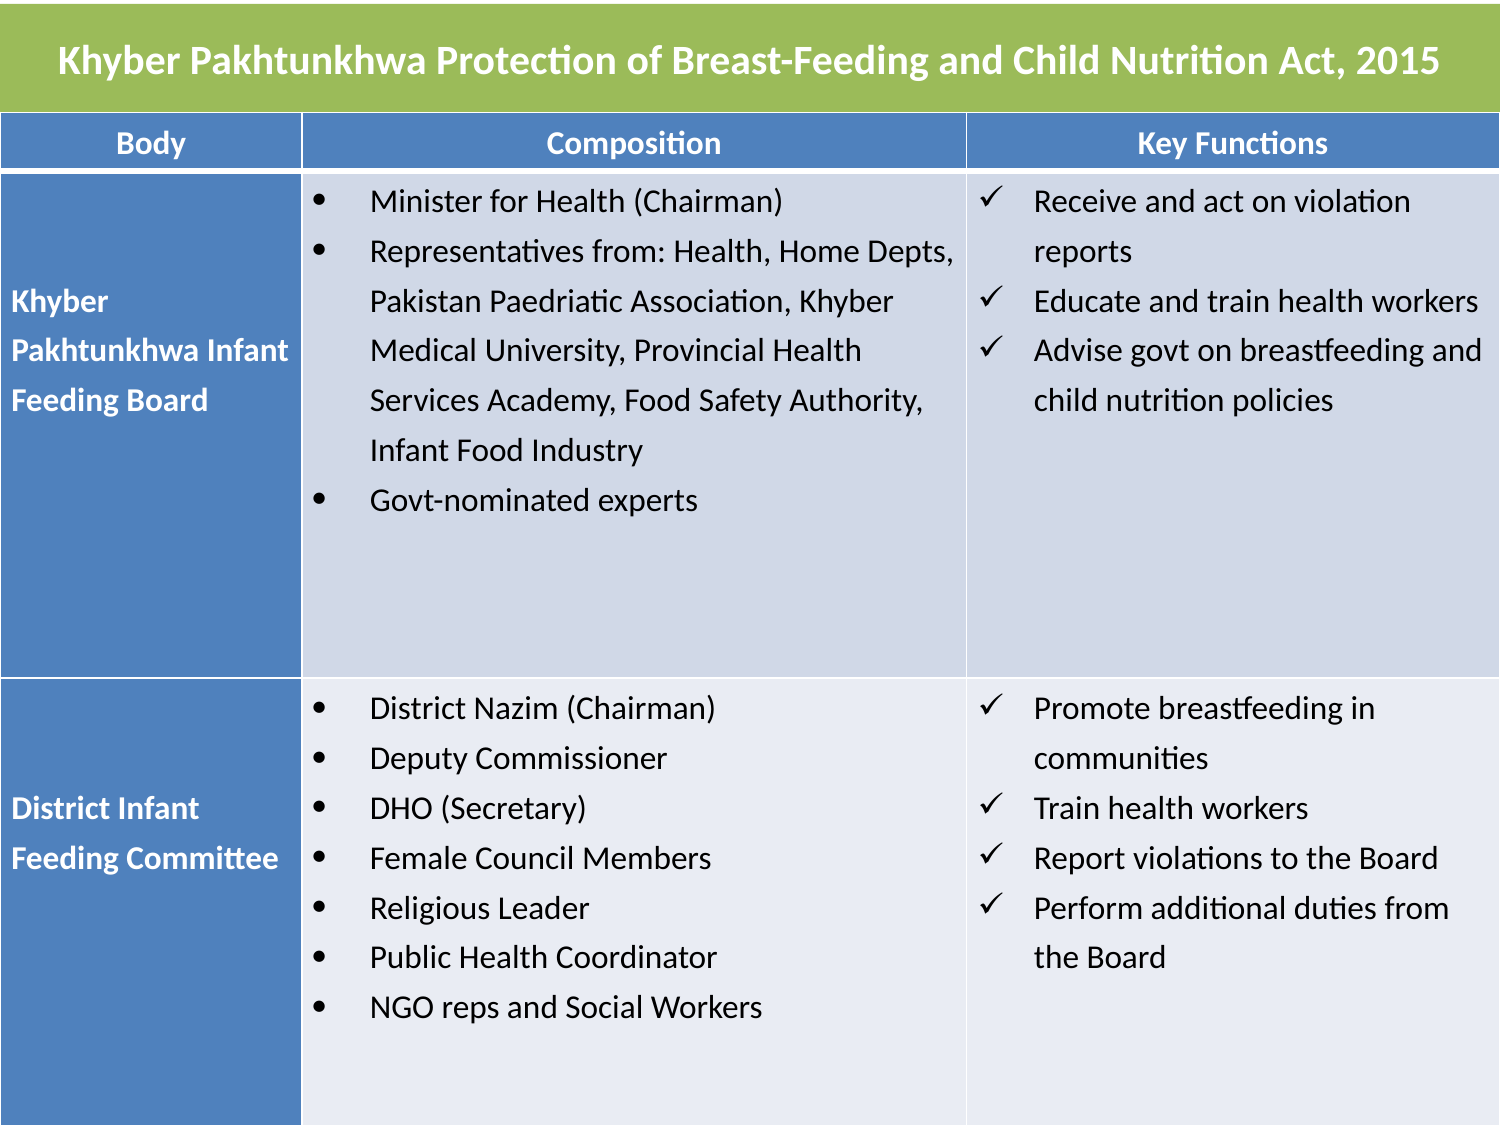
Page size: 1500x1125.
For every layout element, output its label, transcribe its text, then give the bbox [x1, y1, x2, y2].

table_cell Minister for Health (Chairman) Representatives from: Health, Home Depts, Pakistan Paedriatic Association, Khyber Medical University, Provincial Health Services Academy, Food Safety Authority, Infant Food Industry Govt-nominated experts [303, 174, 966, 677]
table_cell Khyber Pakhtunkhwa Infant Feeding Board [1, 174, 301, 677]
table_cell Promote breastfeeding in communities Train health workers Report violations to the Board Perform additional duties from the Board [967, 679, 1499, 1125]
table_cell District Nazim (Chairman) Deputy Commissioner DHO (Secretary) Female Council Members Religious Leader Public Health Coordinator NGO reps and Social Workers [303, 679, 966, 1125]
table_header Body [1, 113, 301, 168]
title Khyber Pakhtunkhwa Protection of Breast-Feeding and Child Nutrition Act, 2015 [0, 3, 1500, 112]
table_cell District Infant Feeding Committee [1, 679, 301, 1125]
table_cell Receive and act on violation reports Educate and train health workers Advise govt on breastfeeding and child nutrition policies [967, 174, 1499, 677]
table_header Composition [303, 113, 966, 168]
table_header Key Functions [967, 113, 1499, 168]
